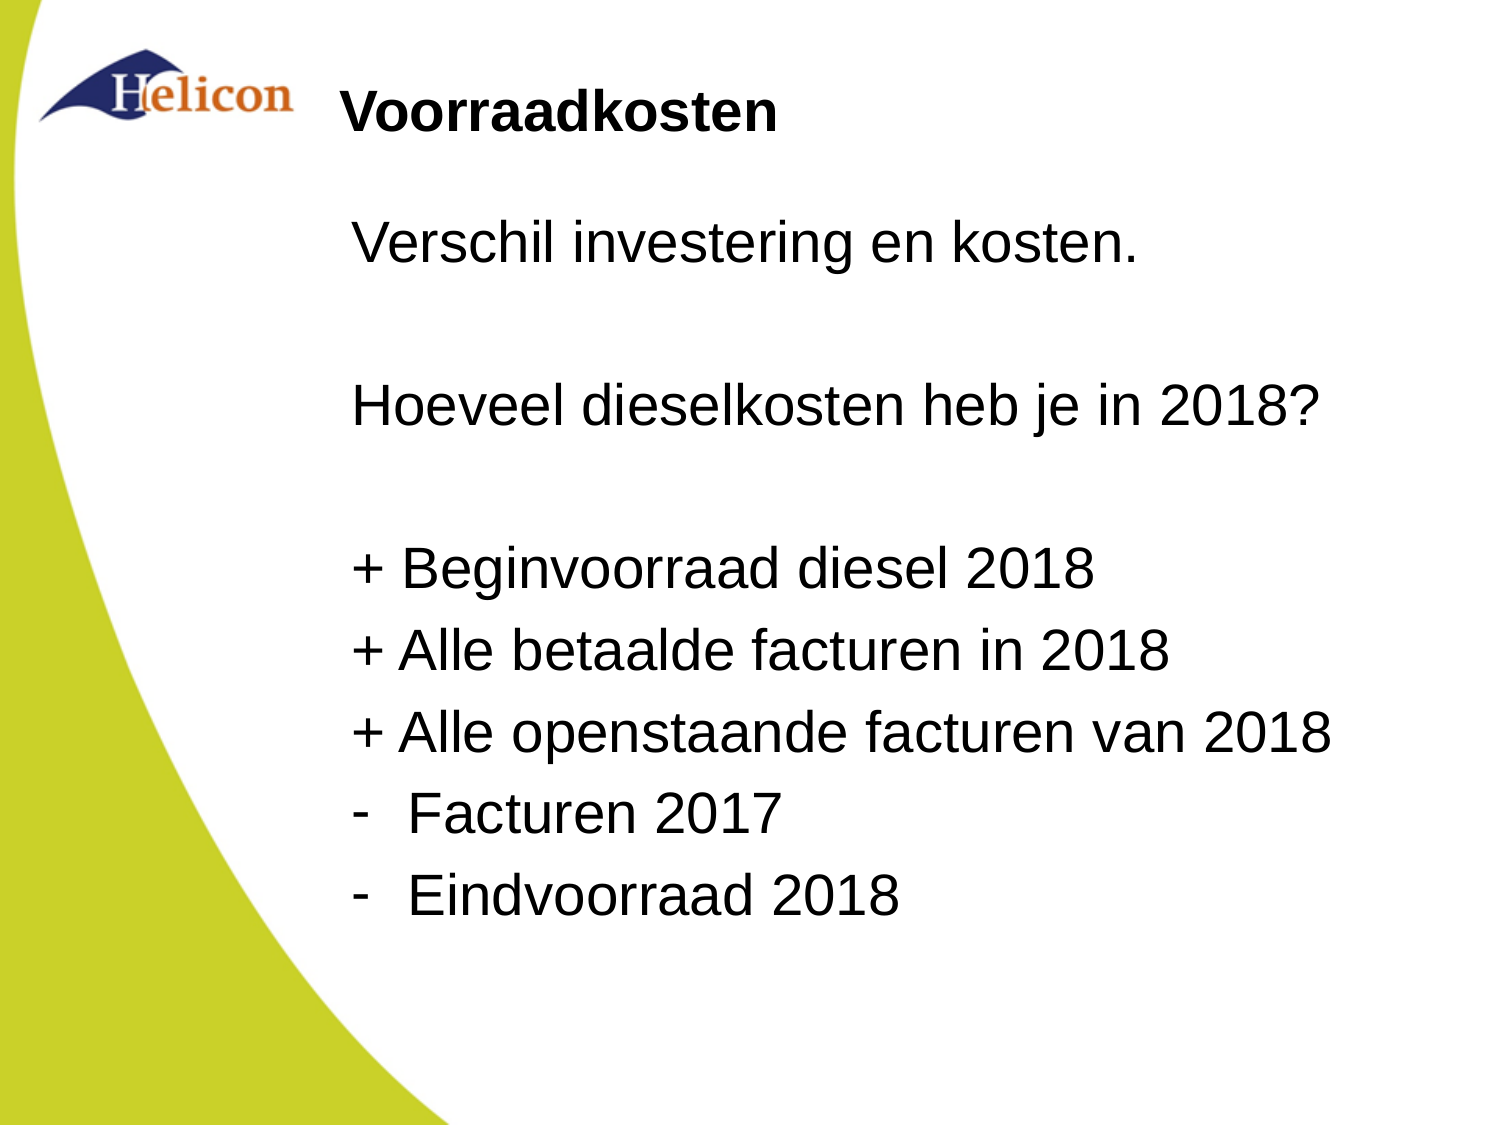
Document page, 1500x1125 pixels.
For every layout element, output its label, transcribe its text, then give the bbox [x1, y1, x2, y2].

picture [0, 0, 1500, 1125]
title Voorraadkosten [324, 54, 1415, 161]
list Verschil investering en kosten. Hoeveel dieselkosten heb je in 2018? + Beginvoorraad diesel 2018 + Alle betaalde facturen in 2018 + Alle openstaande facturen van 2018 Facturen 2017 Eindvoorraad 2018 [336, 196, 1425, 1005]
